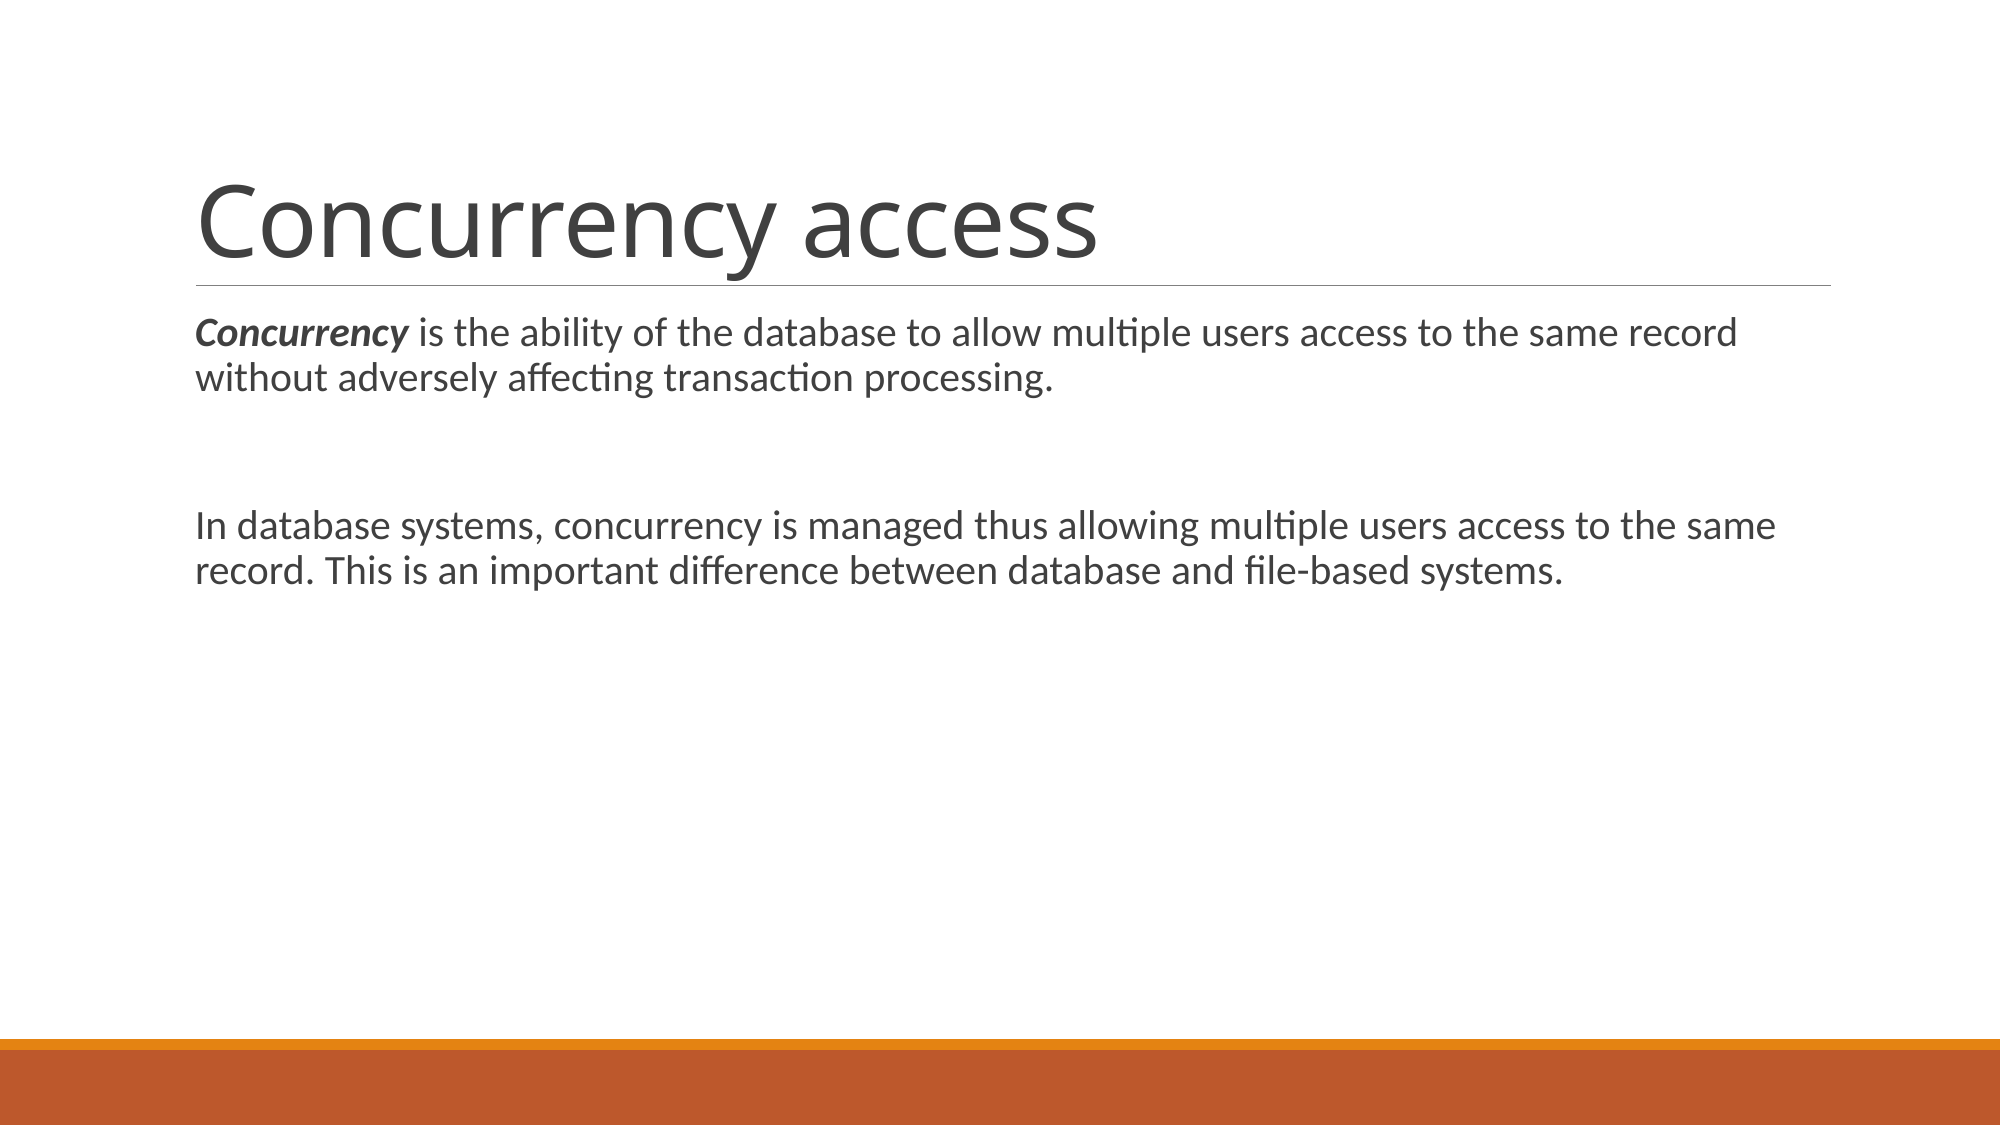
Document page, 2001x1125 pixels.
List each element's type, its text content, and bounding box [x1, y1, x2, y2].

title Concurrency access [180, 47, 1830, 285]
list Concurrency is the ability of the database to allow multiple users access to the same record without adversely affecting transaction processing. In database systems, concurrency is managed thus allowing multiple users access to the same record. This is an important difference between database and file-based systems. [180, 302, 1830, 963]
